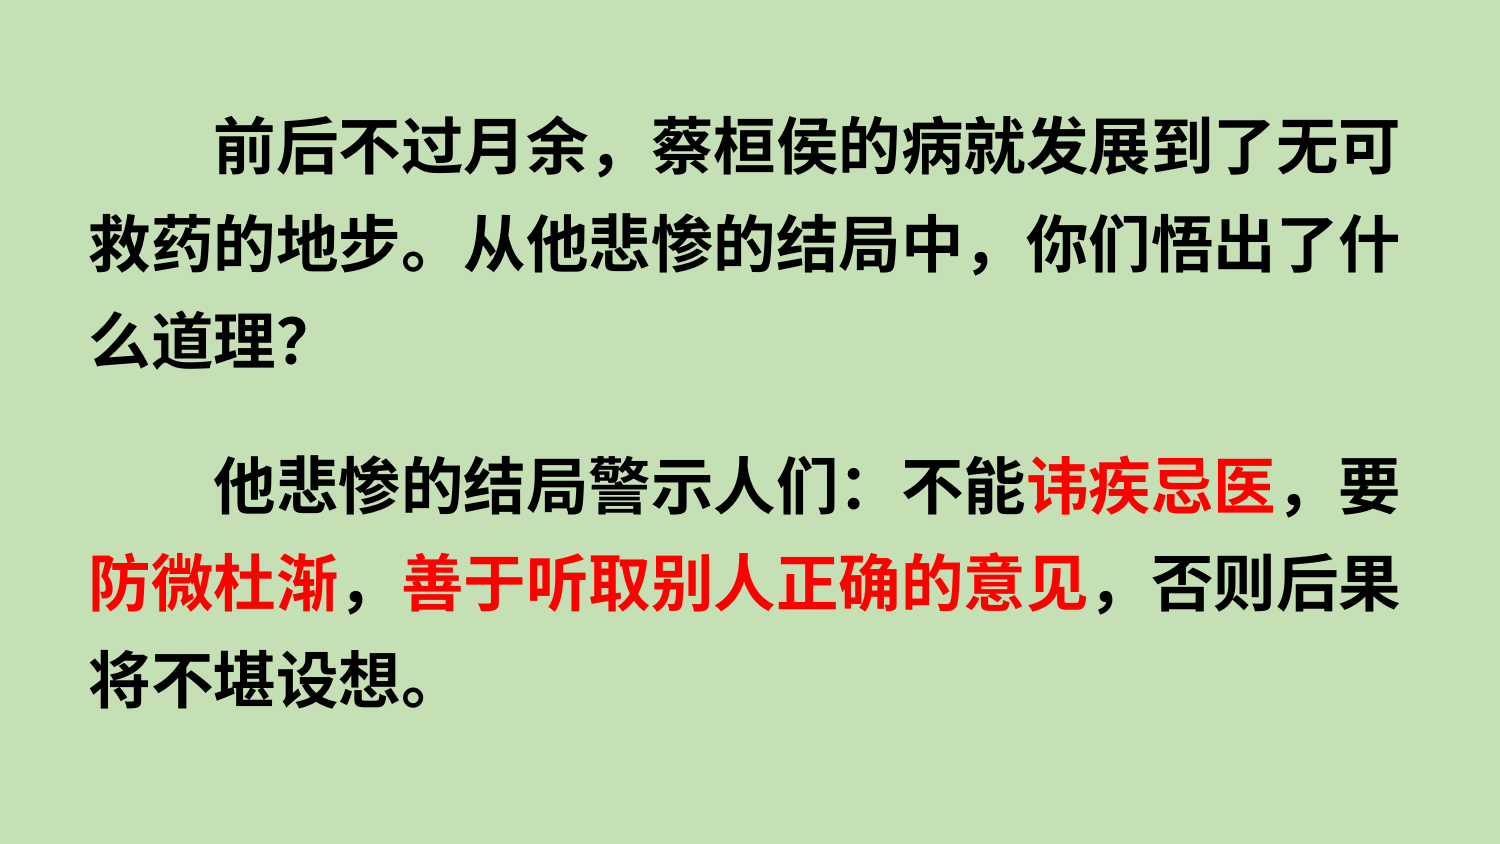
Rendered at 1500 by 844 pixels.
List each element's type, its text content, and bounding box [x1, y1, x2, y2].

text_box 他悲惨的结局警示人们：不能讳疾忌医，要防微杜渐，善于听取别人正确的意见，否则后果将不堪设想。 [77, 418, 1423, 722]
text_box 前后不过月余，蔡桓侯的病就发展到了无可救药的地步。从他悲惨的结局中，你们悟出了什么道理？ [77, 79, 1423, 383]
